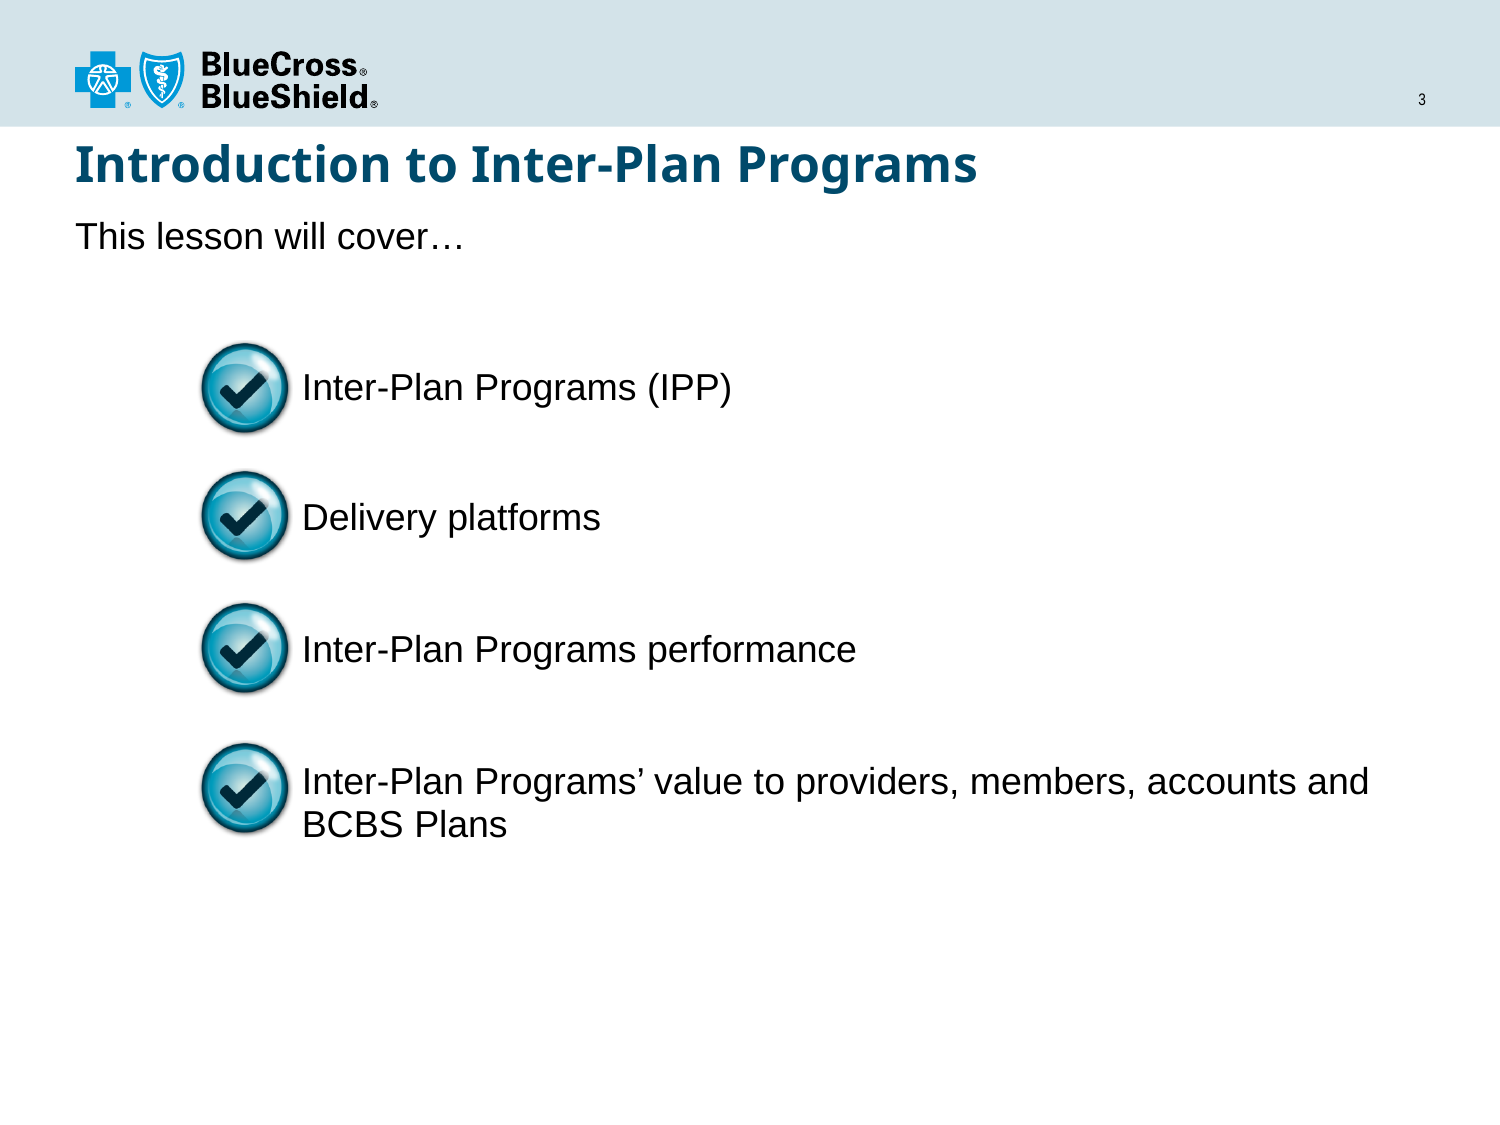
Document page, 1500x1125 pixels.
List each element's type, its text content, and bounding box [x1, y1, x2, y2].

picture [194, 468, 293, 569]
title Introduction to Inter-Plan Programs [75, 130, 1425, 242]
text_box Inter-Plan Programs (IPP) [301, 359, 1404, 417]
picture [194, 600, 293, 701]
picture [194, 740, 293, 841]
text_box Delivery platforms [301, 489, 1404, 547]
picture [124, 101, 131, 109]
list This lesson will cover… [75, 242, 1425, 325]
picture [194, 340, 293, 441]
text_box Inter-Plan Programs’ value to providers, members, accounts and BCBS Plans [301, 753, 1404, 854]
text_box Inter-Plan Programs performance [301, 621, 1404, 679]
picture [178, 101, 185, 109]
